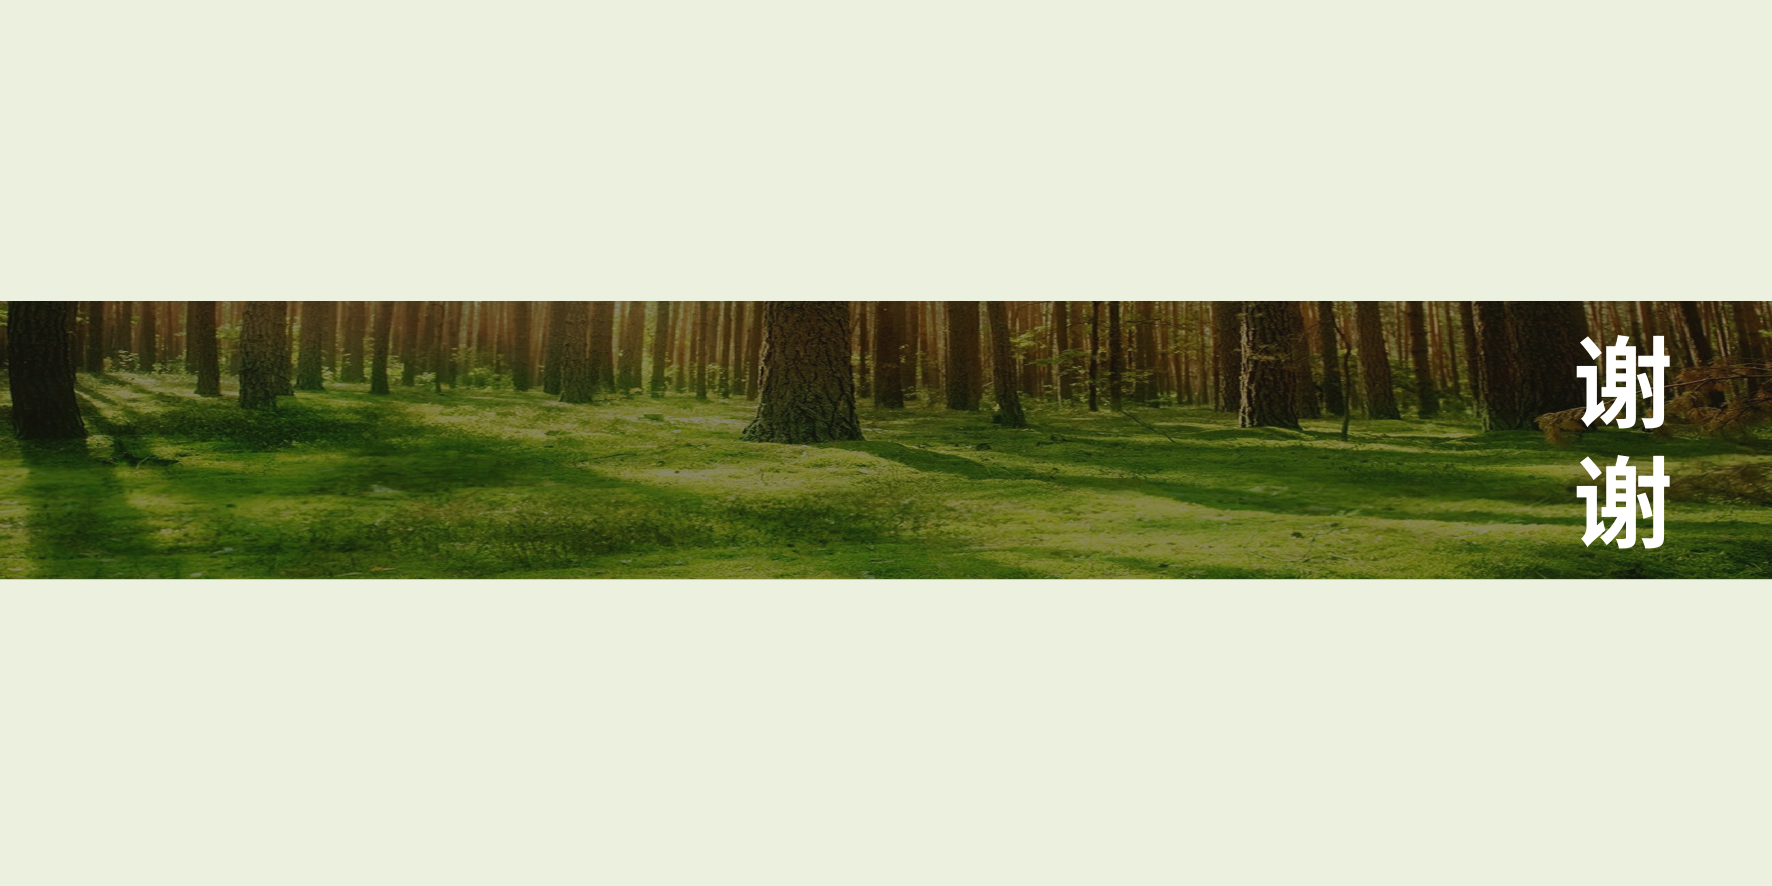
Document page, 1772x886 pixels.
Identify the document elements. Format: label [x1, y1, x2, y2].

picture [0, 300, 1772, 580]
